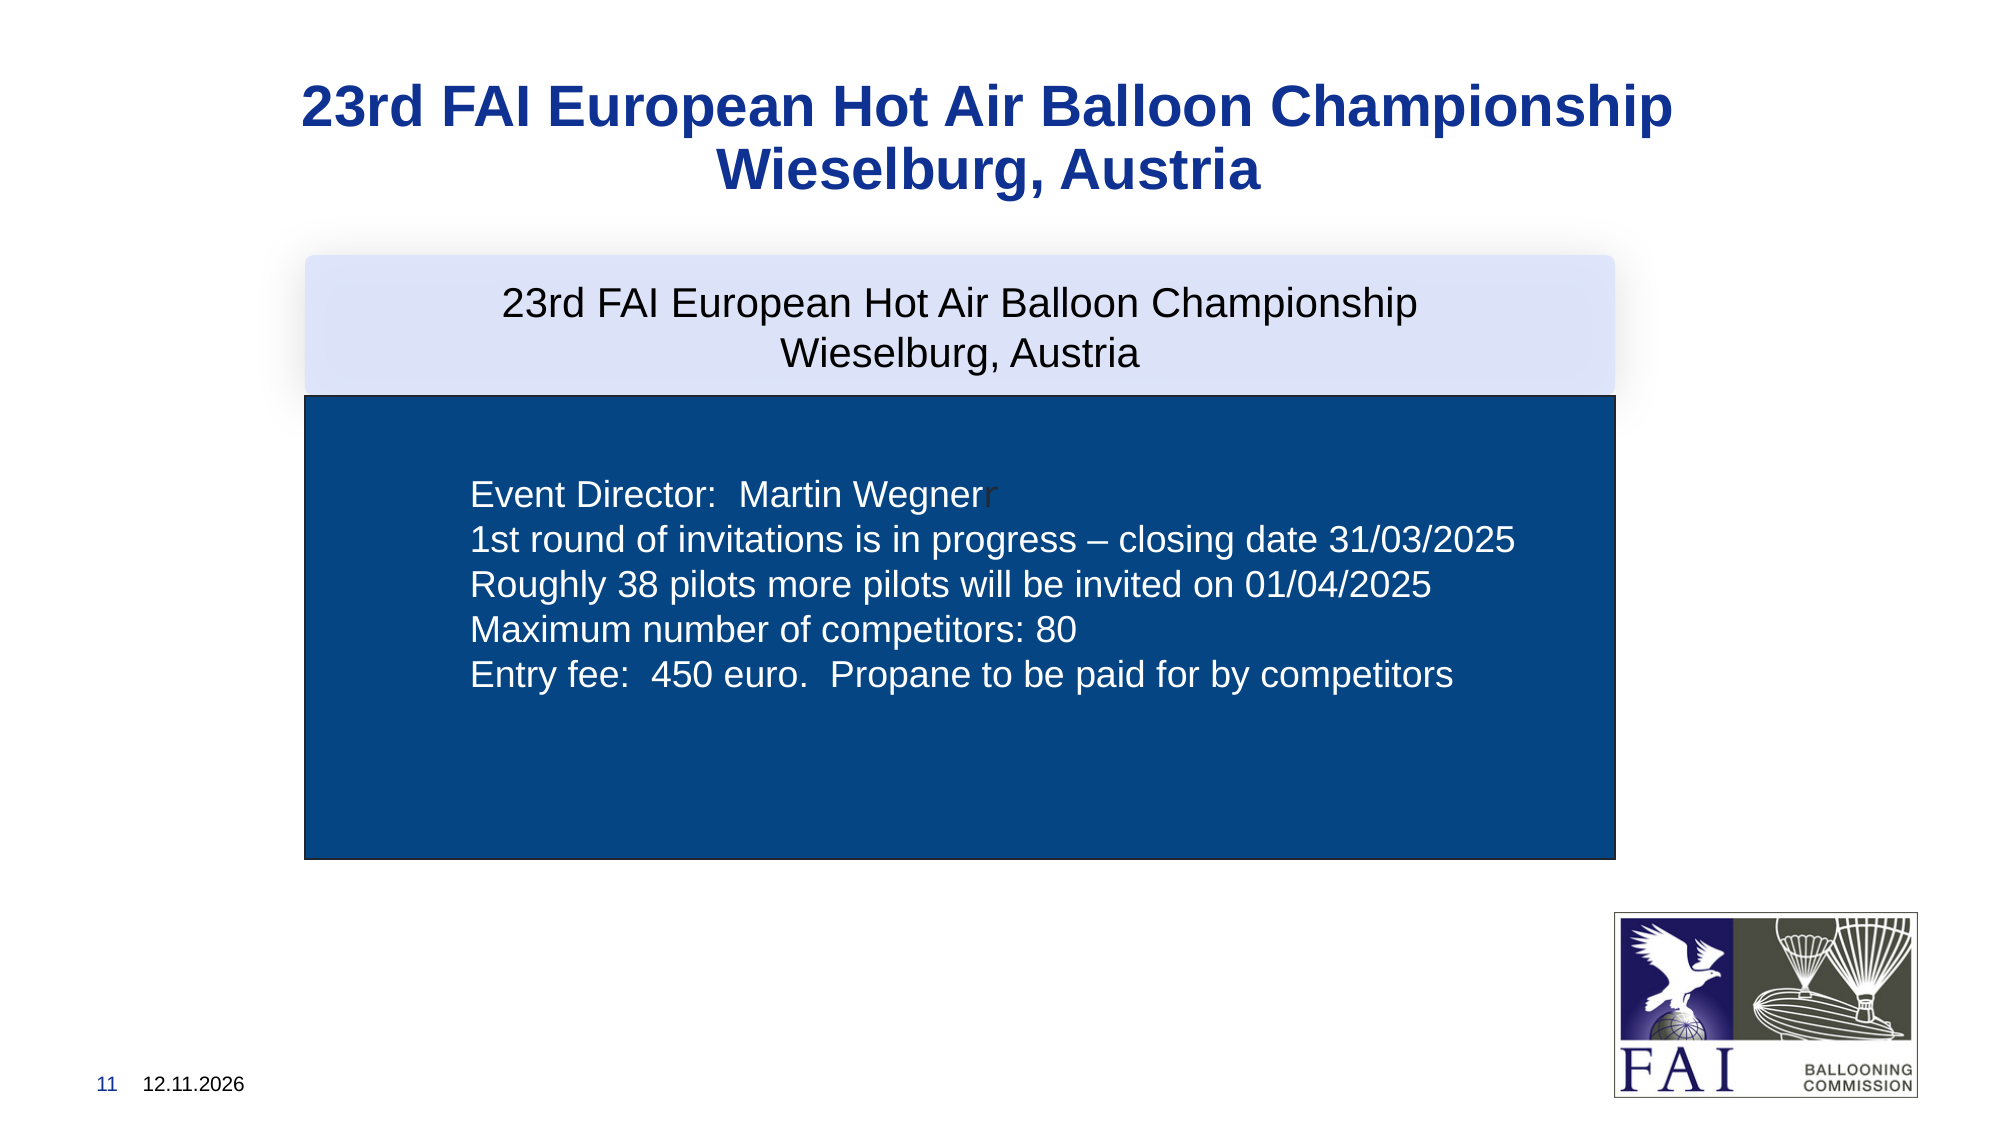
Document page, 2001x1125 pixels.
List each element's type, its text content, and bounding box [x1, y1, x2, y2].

title 23rd FAI European Hot Air Balloon Championship Wieselburg, Austria [96, 116, 1881, 203]
slide_number 11 [96, 1070, 143, 1125]
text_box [304, 254, 1616, 860]
picture [1614, 912, 1918, 1098]
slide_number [143, 1070, 256, 1125]
